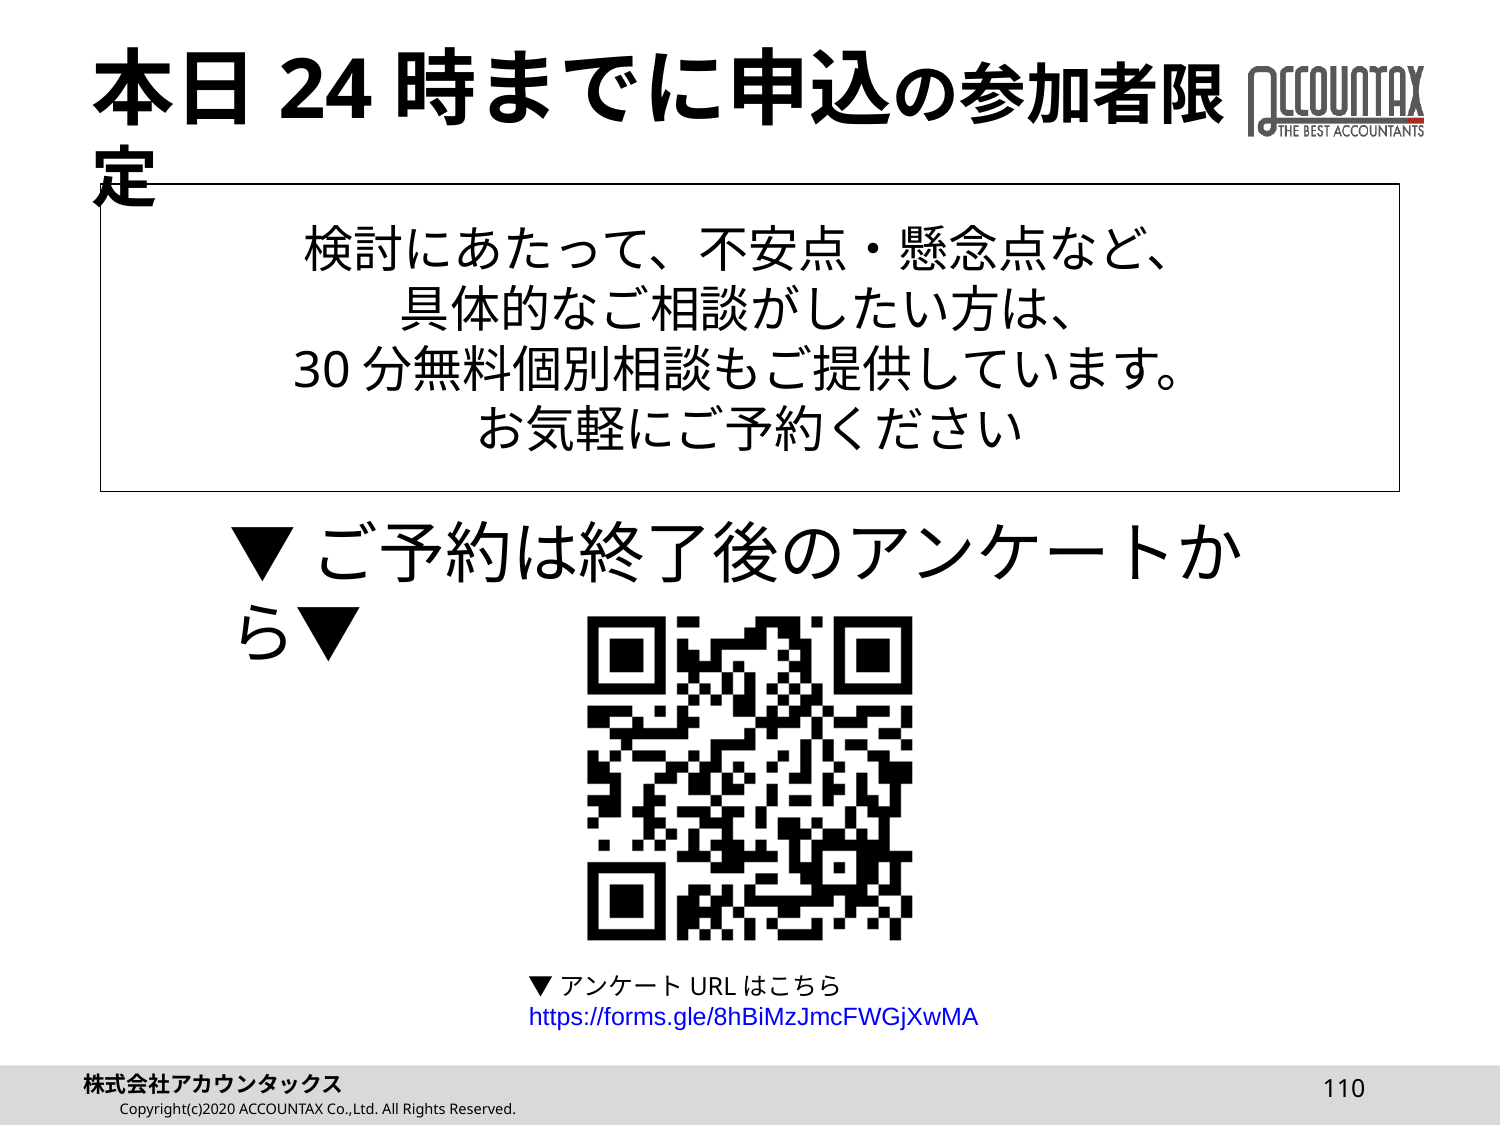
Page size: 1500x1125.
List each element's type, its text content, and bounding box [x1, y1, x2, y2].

list ▼ご予約は終了後のアンケートから▼ [214, 503, 1286, 929]
picture [1267, 66, 1424, 137]
picture [554, 582, 946, 974]
text_box ▼アンケートURLはこちら https://forms.gle/8hBiMzJmcFWGjXwMA [513, 962, 1087, 1041]
title 本日24時までに申込の参加者限定 [76, 31, 1267, 219]
slide_number 110 [1266, 1064, 1422, 1118]
text_box 検討にあたって、不安点・懸念点など、 具体的なご相談がしたい方は、 30分無料個別相談もご提供しています。 お気軽にご予約ください [100, 184, 1400, 492]
